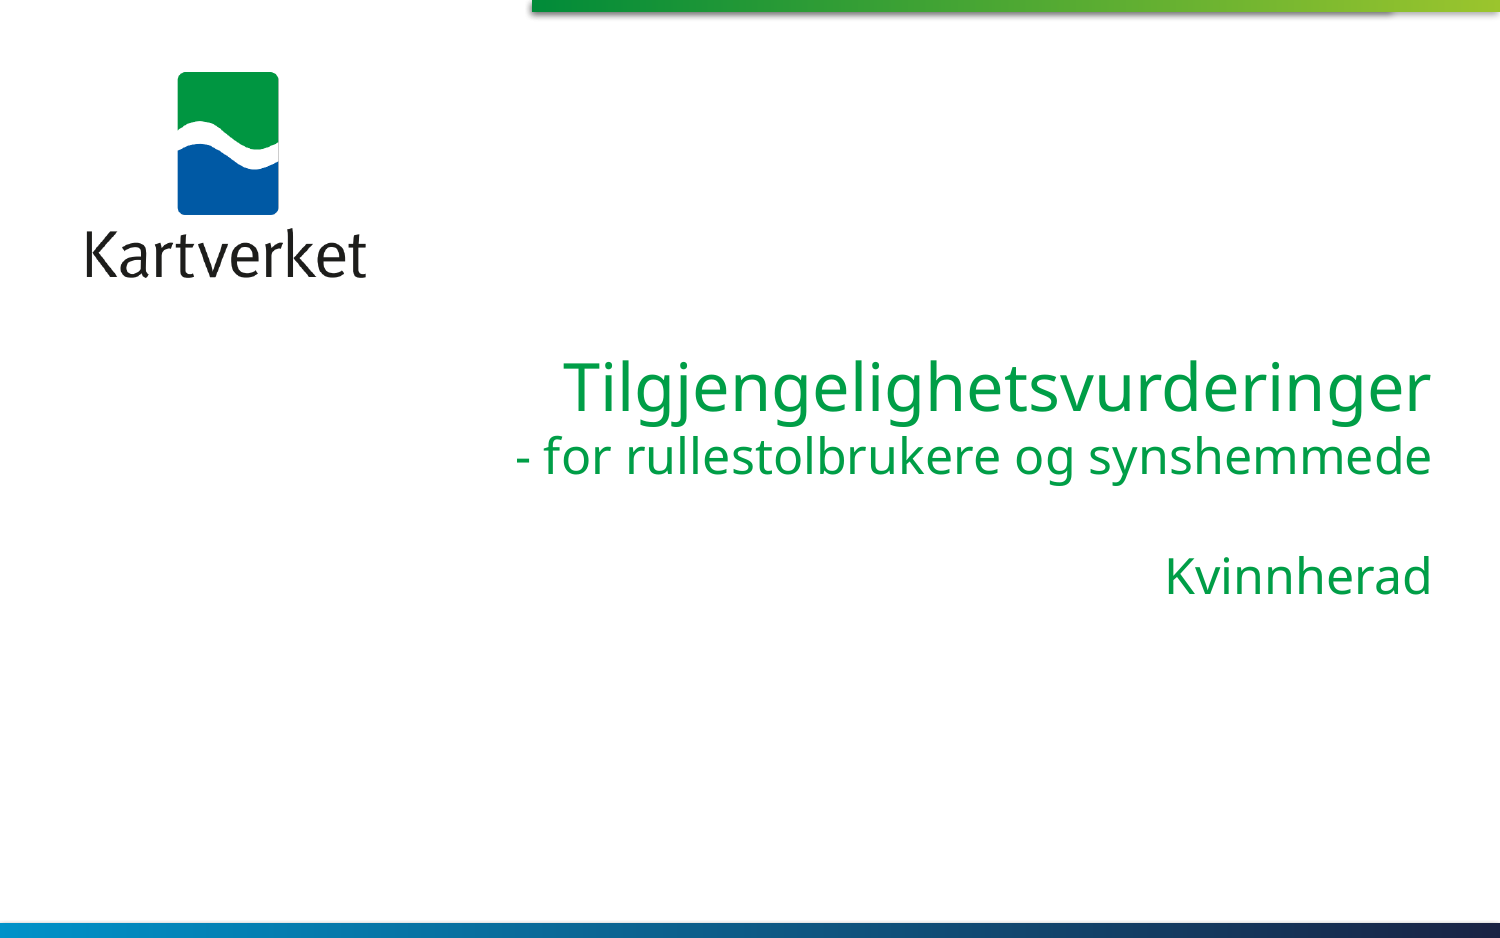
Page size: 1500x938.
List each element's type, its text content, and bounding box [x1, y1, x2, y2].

text_box Tilgjengelighetsvurderinger - for rullestolbrukere og synshemmede Kvinnherad [66, 337, 1449, 613]
